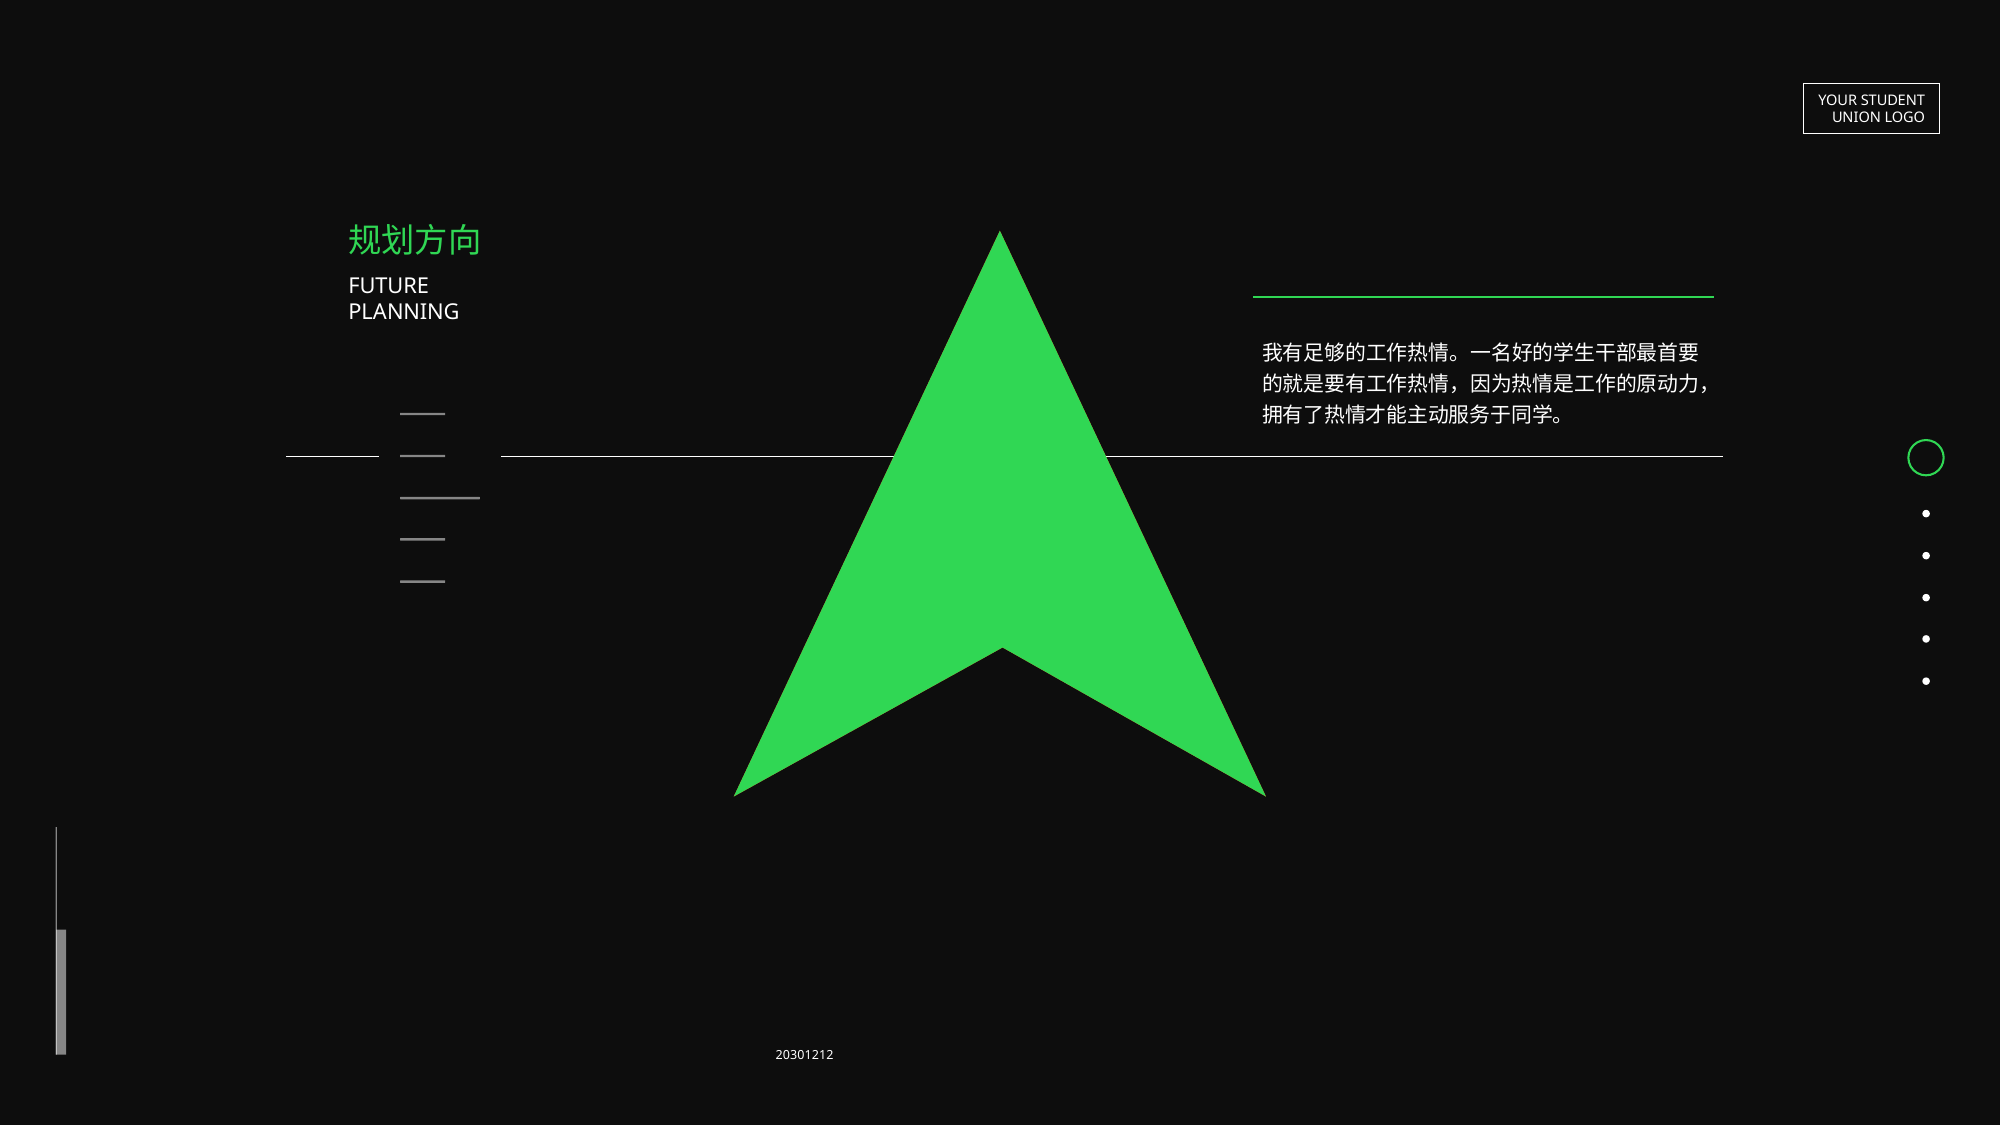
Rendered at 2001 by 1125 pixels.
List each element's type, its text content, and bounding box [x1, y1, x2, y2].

text_box [1907, 438, 1945, 477]
text_box YOUR STUDENT UNION LOGO [1803, 83, 1940, 134]
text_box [56, 827, 67, 1055]
text_box [1921, 676, 1931, 686]
text_box [1921, 550, 1931, 561]
text_box 20301212 [760, 1039, 1239, 1070]
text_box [1247, 296, 1714, 436]
text_box [1921, 508, 1931, 519]
text_box 规划方向 [333, 211, 502, 264]
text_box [400, 412, 480, 583]
text_box [1921, 634, 1931, 644]
text_box [1921, 592, 1931, 603]
text_box [731, 457, 1269, 800]
text_box FUTURE PLANNING [333, 264, 523, 332]
text_box [892, 228, 1107, 456]
